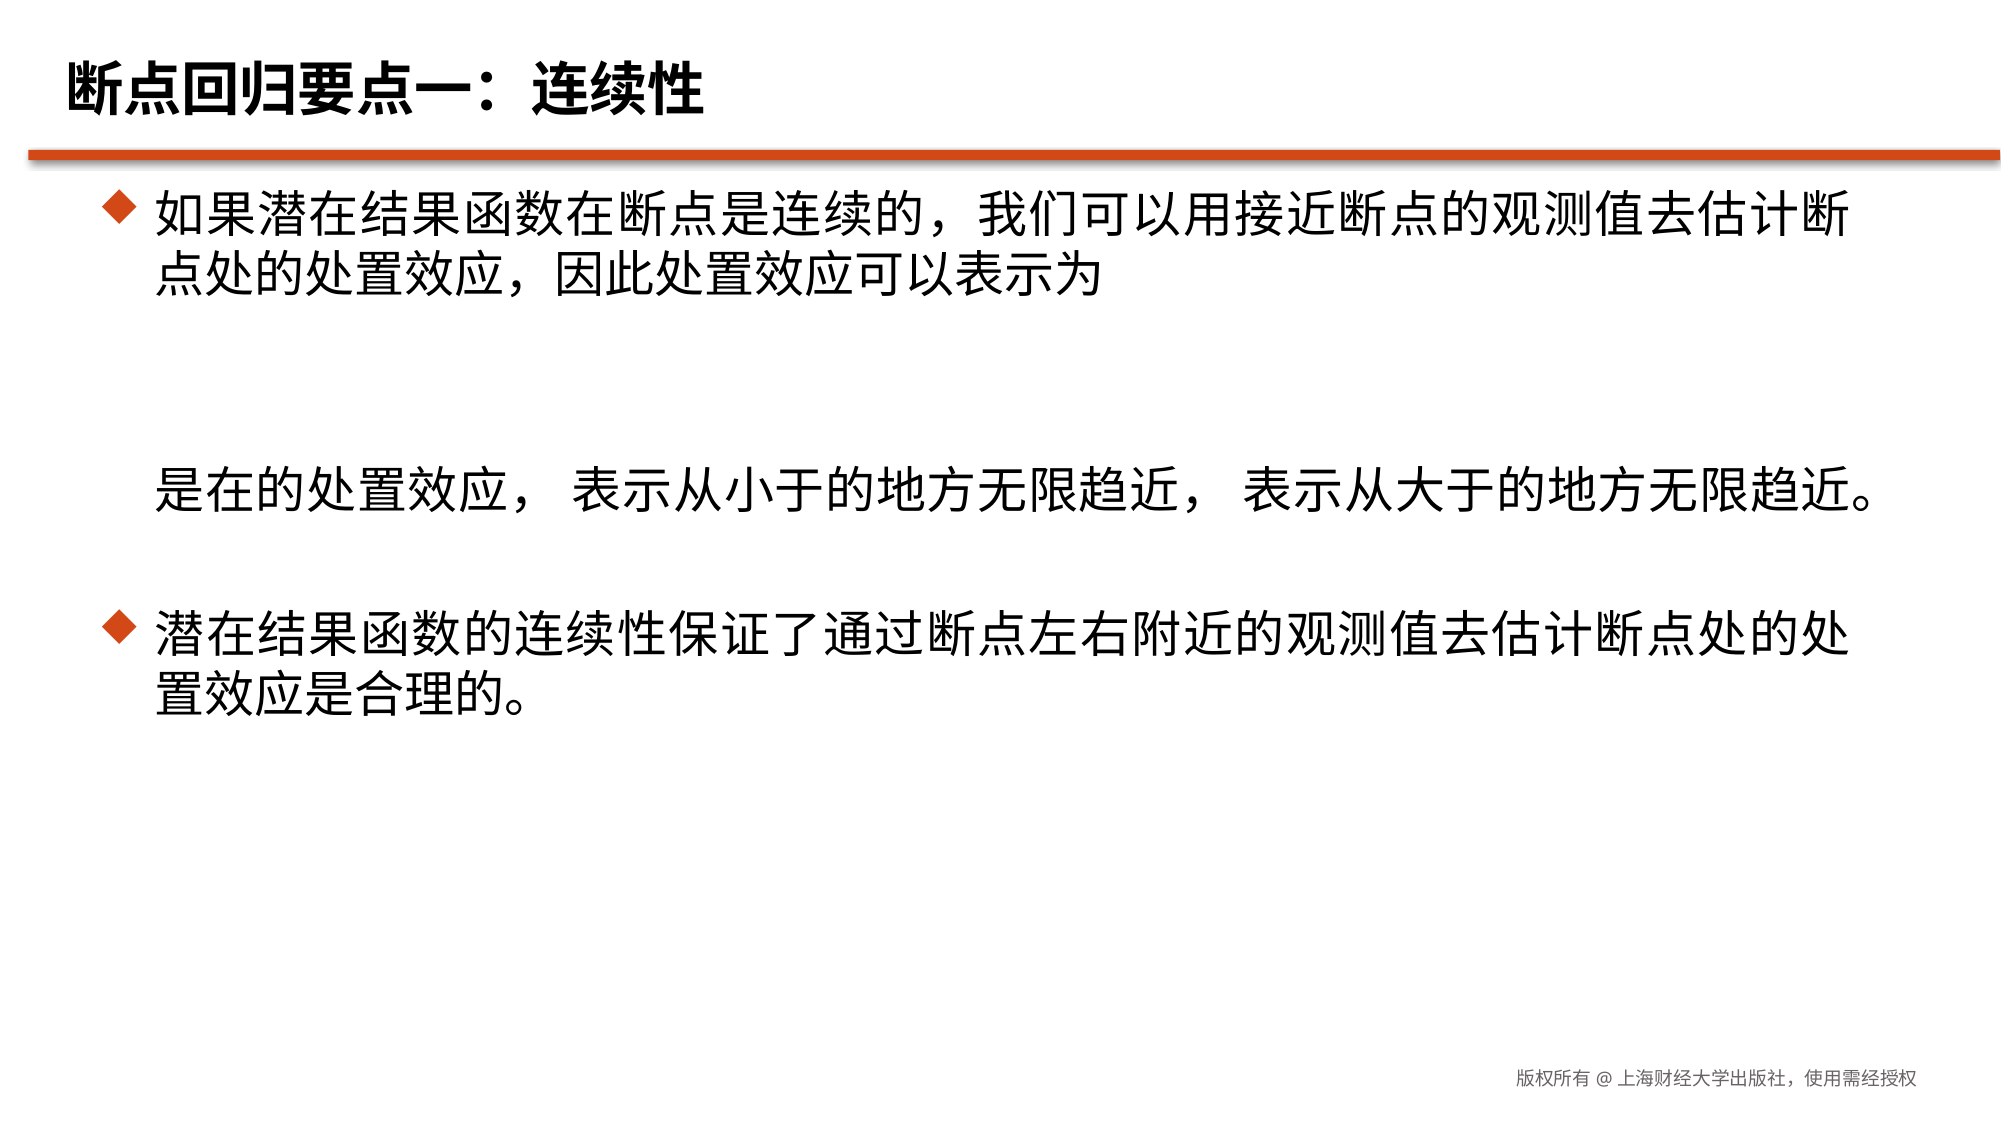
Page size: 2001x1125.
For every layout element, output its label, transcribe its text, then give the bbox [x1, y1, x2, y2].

title 断点回归要点一：连续性 [50, 50, 1825, 138]
footer 版权所有@上海财经大学出版社，使用需经授权 [1483, 1046, 1950, 1109]
